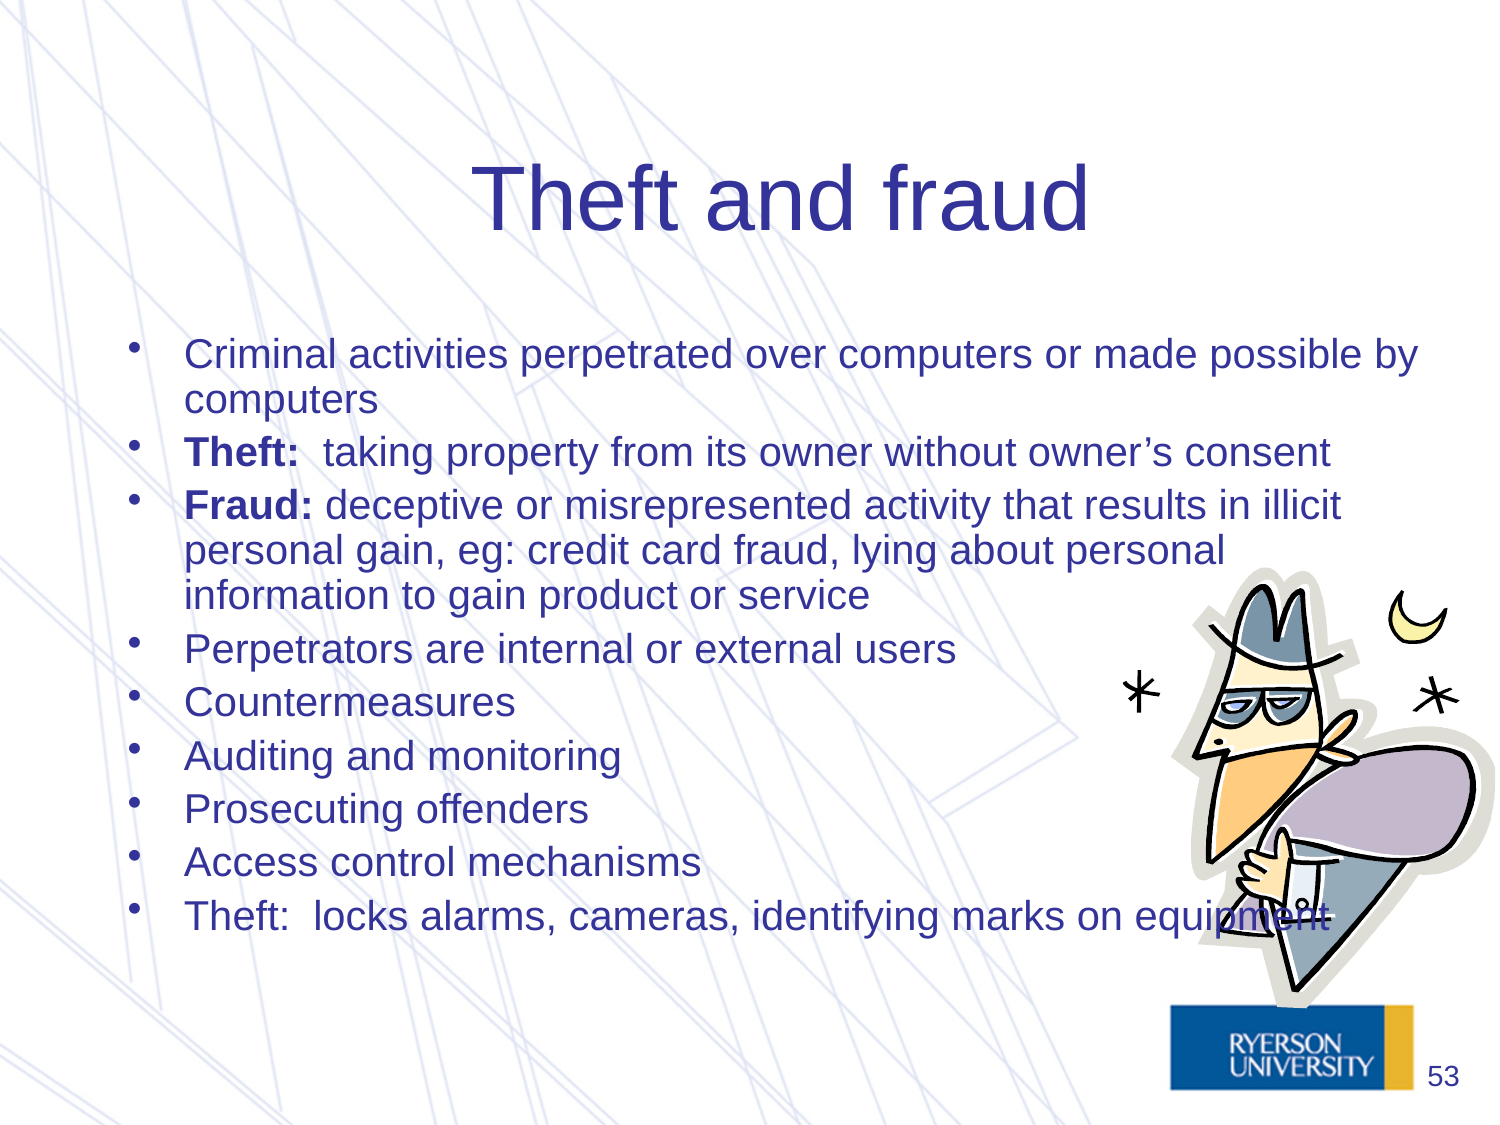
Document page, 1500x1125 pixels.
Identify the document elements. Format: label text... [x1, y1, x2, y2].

picture [0, 0, 1500, 1125]
list Criminal activities perpetrated over computers or made possible by computers Theft: taking property from its owner without owner’s consent Fraud: deceptive or misrepresented activity that results in illicit personal gain, eg: credit card fraud, lying about personal information to gain product or service Perpetrators are internal or external users Countermeasures Auditing and monitoring Prosecuting offenders Access control mechanisms Theft: locks alarms, cameras, identifying marks on equipment [112, 324, 1451, 1001]
title Theft and fraud [112, 99, 1451, 288]
slide_number 53 [1399, 1049, 1476, 1113]
